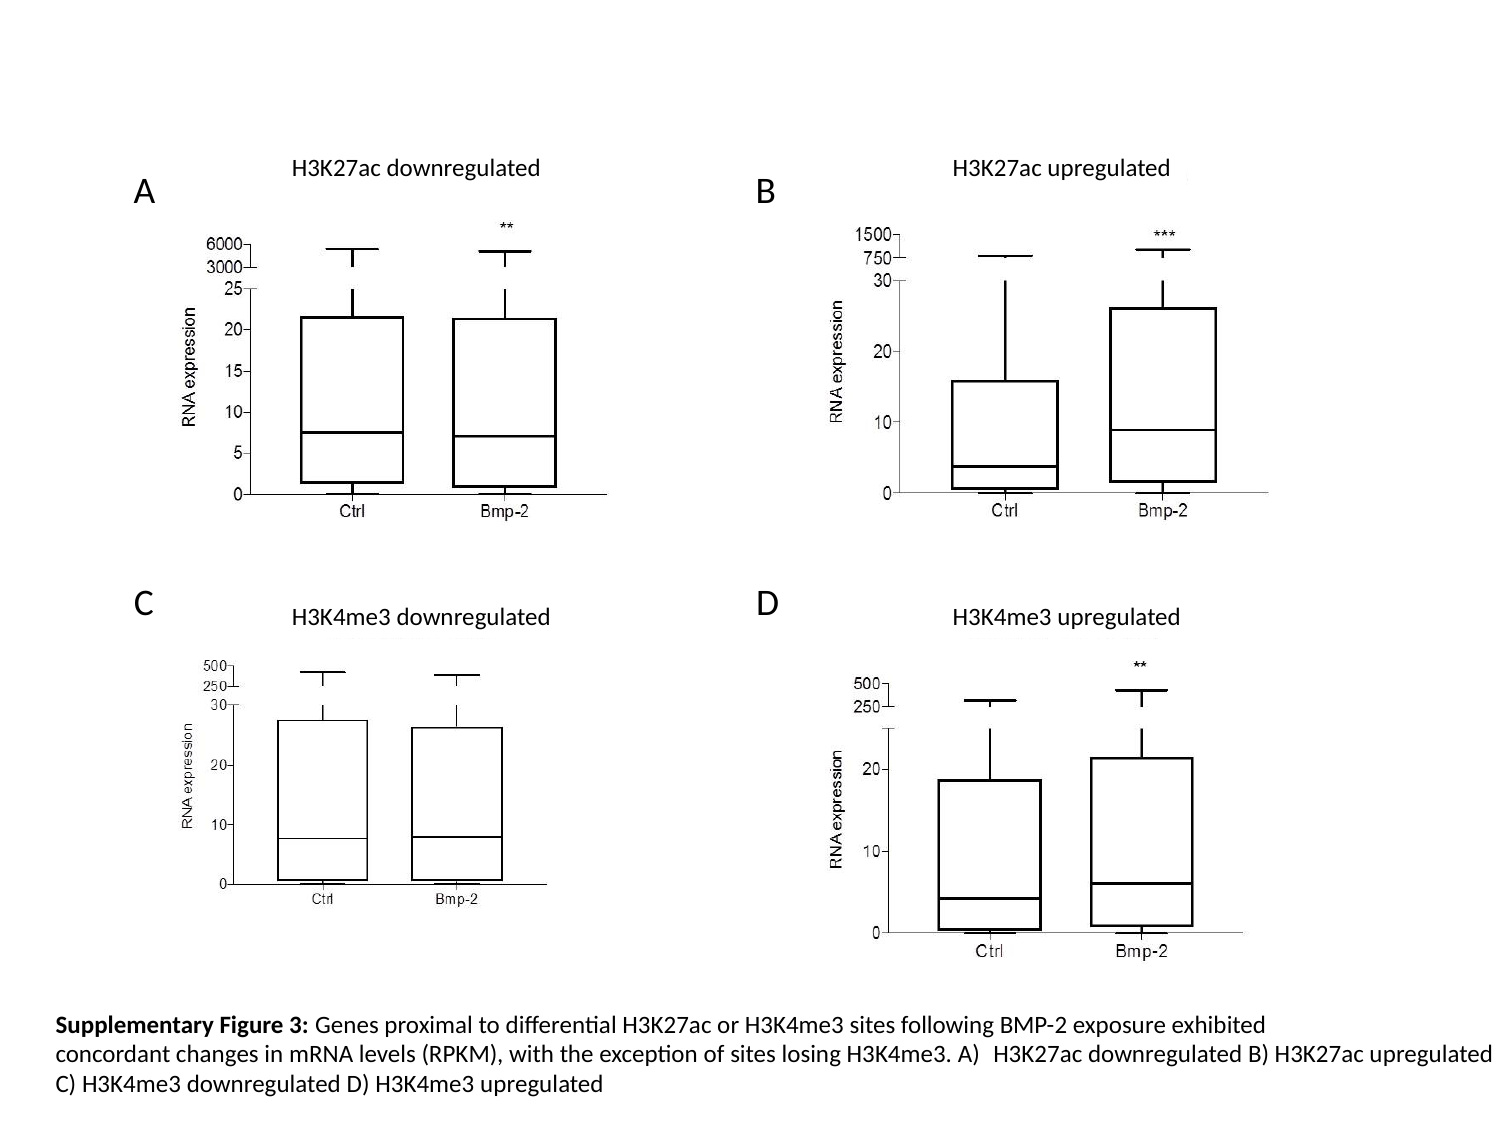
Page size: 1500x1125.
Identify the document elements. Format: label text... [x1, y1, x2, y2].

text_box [110, 116, 1311, 964]
text_box Supplementary Figure 3: Genes proximal to differential H3K27ac or H3K4me3 sites following BMP-2 exposure exhibited concordant changes in mRNA levels (RPKM), with the exception of sites losing H3K4me3. A) H3K27ac downregulated B) H3K27ac upregulated C) H3K4me3 downregulated D) H3K4me3 upregulated [40, 1000, 1500, 1106]
